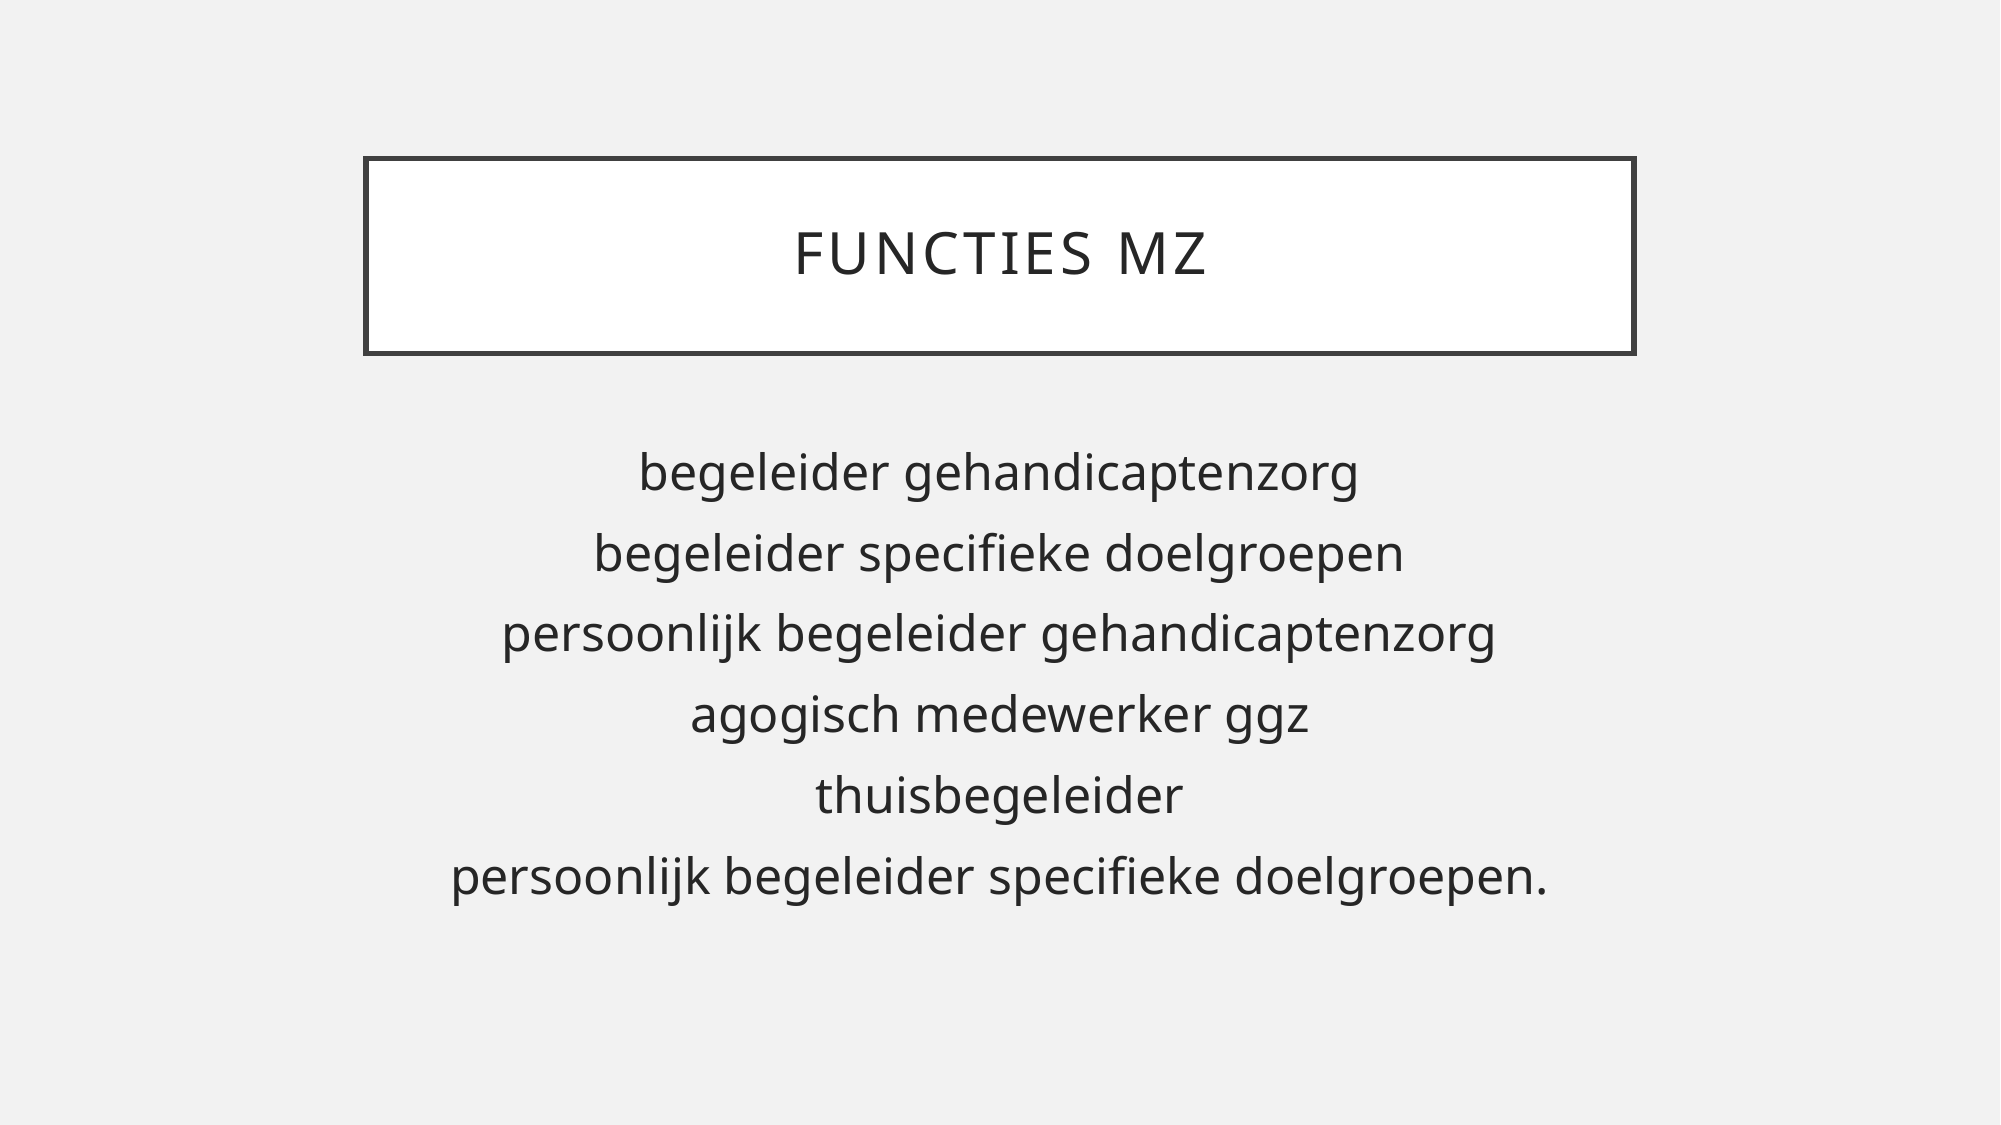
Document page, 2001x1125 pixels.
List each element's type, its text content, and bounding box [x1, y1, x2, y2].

title Functies mz [363, 156, 1637, 356]
list begeleider gehandicaptenzorg begeleider specifieke doelgroepen persoonlijk begeleider gehandicaptenzorg agogisch medewerker ggz thuisbegeleider persoonlijk begeleider specifieke doelgroepen. [366, 432, 1634, 942]
